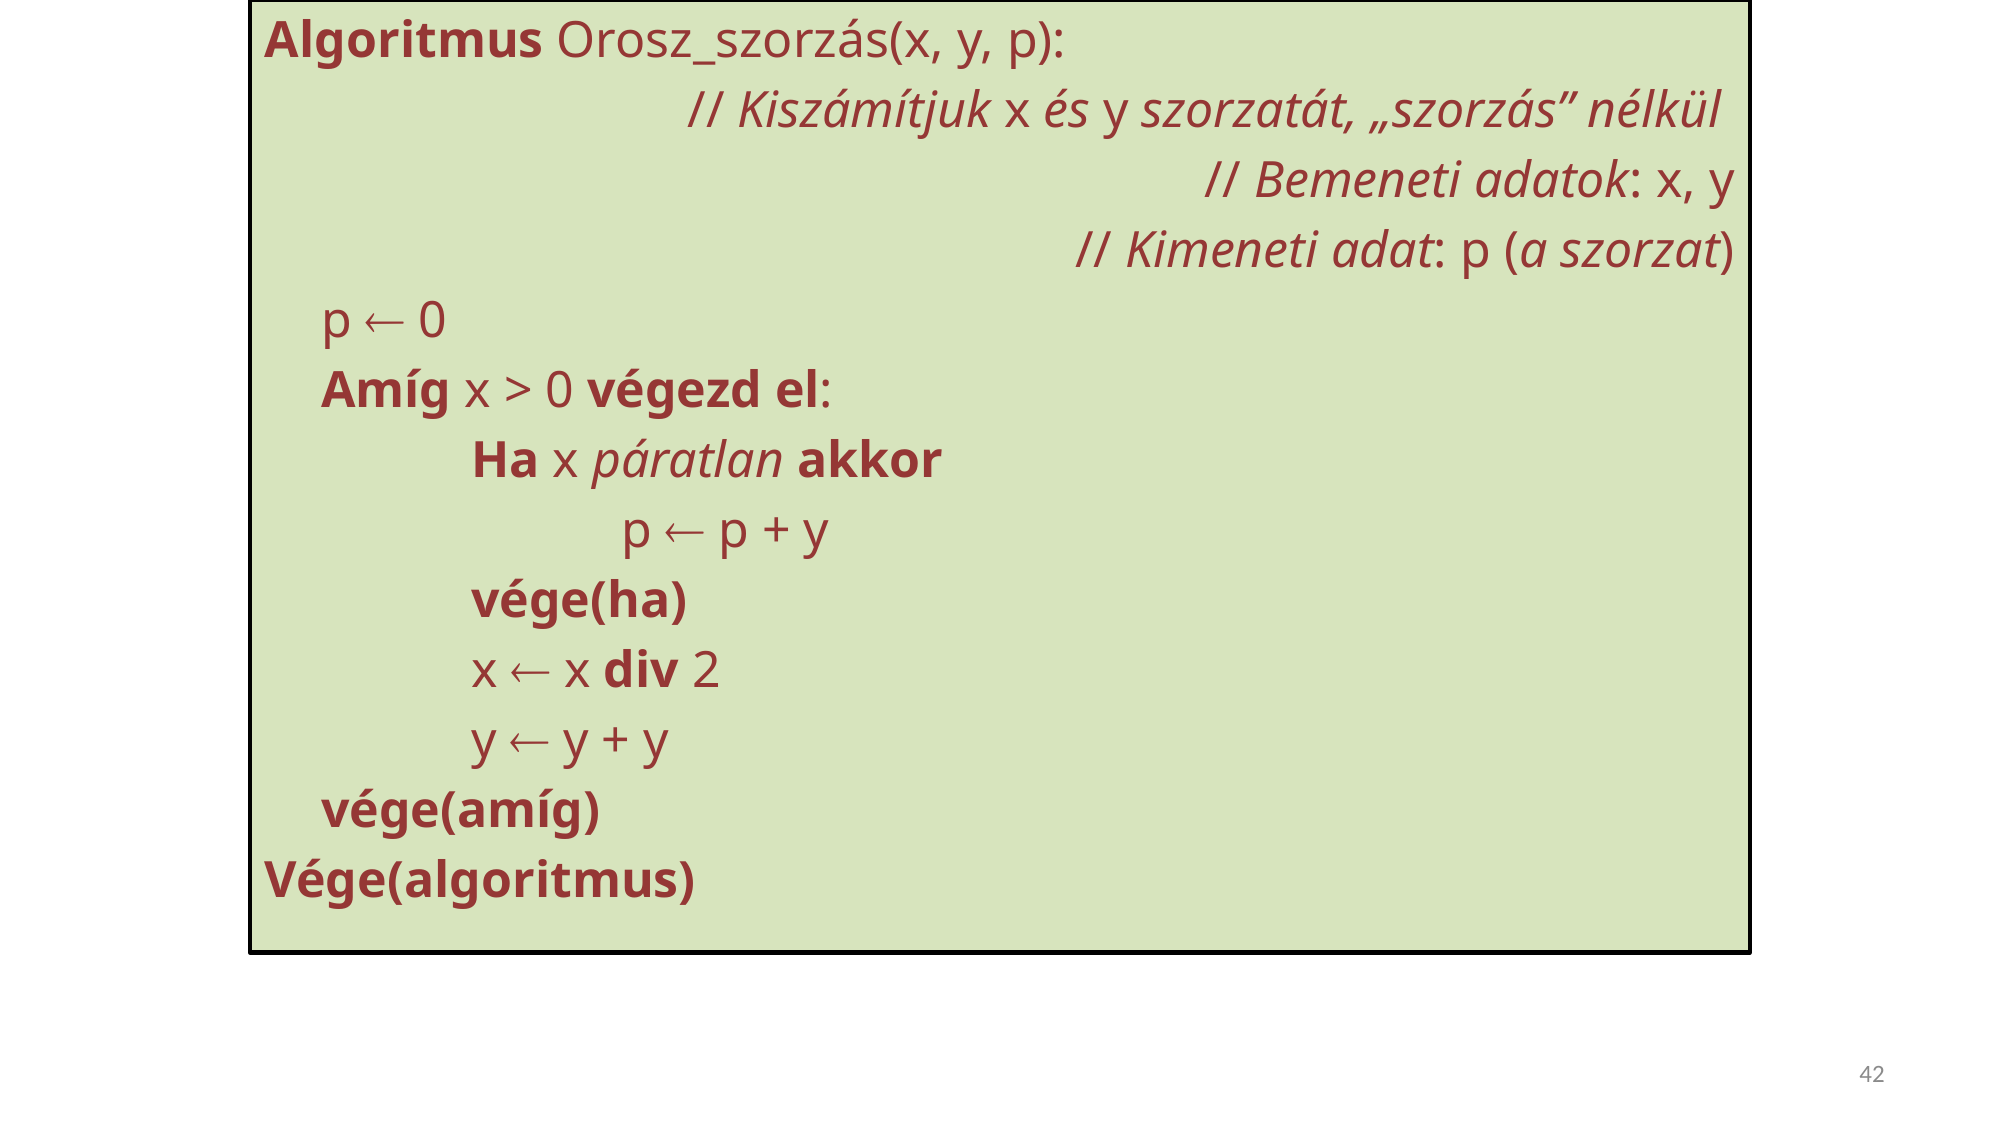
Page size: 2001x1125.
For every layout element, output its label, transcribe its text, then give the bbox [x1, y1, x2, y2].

list Algoritmus Orosz_szorzás(x, y, p): // Kiszámítjuk x és y szorzatát, „szorzás” nélkül // Bemeneti adatok: x, y // Kimeneti adat: p (a szorzat) p  0 Amíg x > 0 végezd el: Ha x páratlan akkor p  p + y vége(ha) x  x div 2 y  y + y vége(amíg) Vége(algoritmus) [249, 0, 1750, 953]
slide_number 42 [1433, 1042, 1900, 1103]
